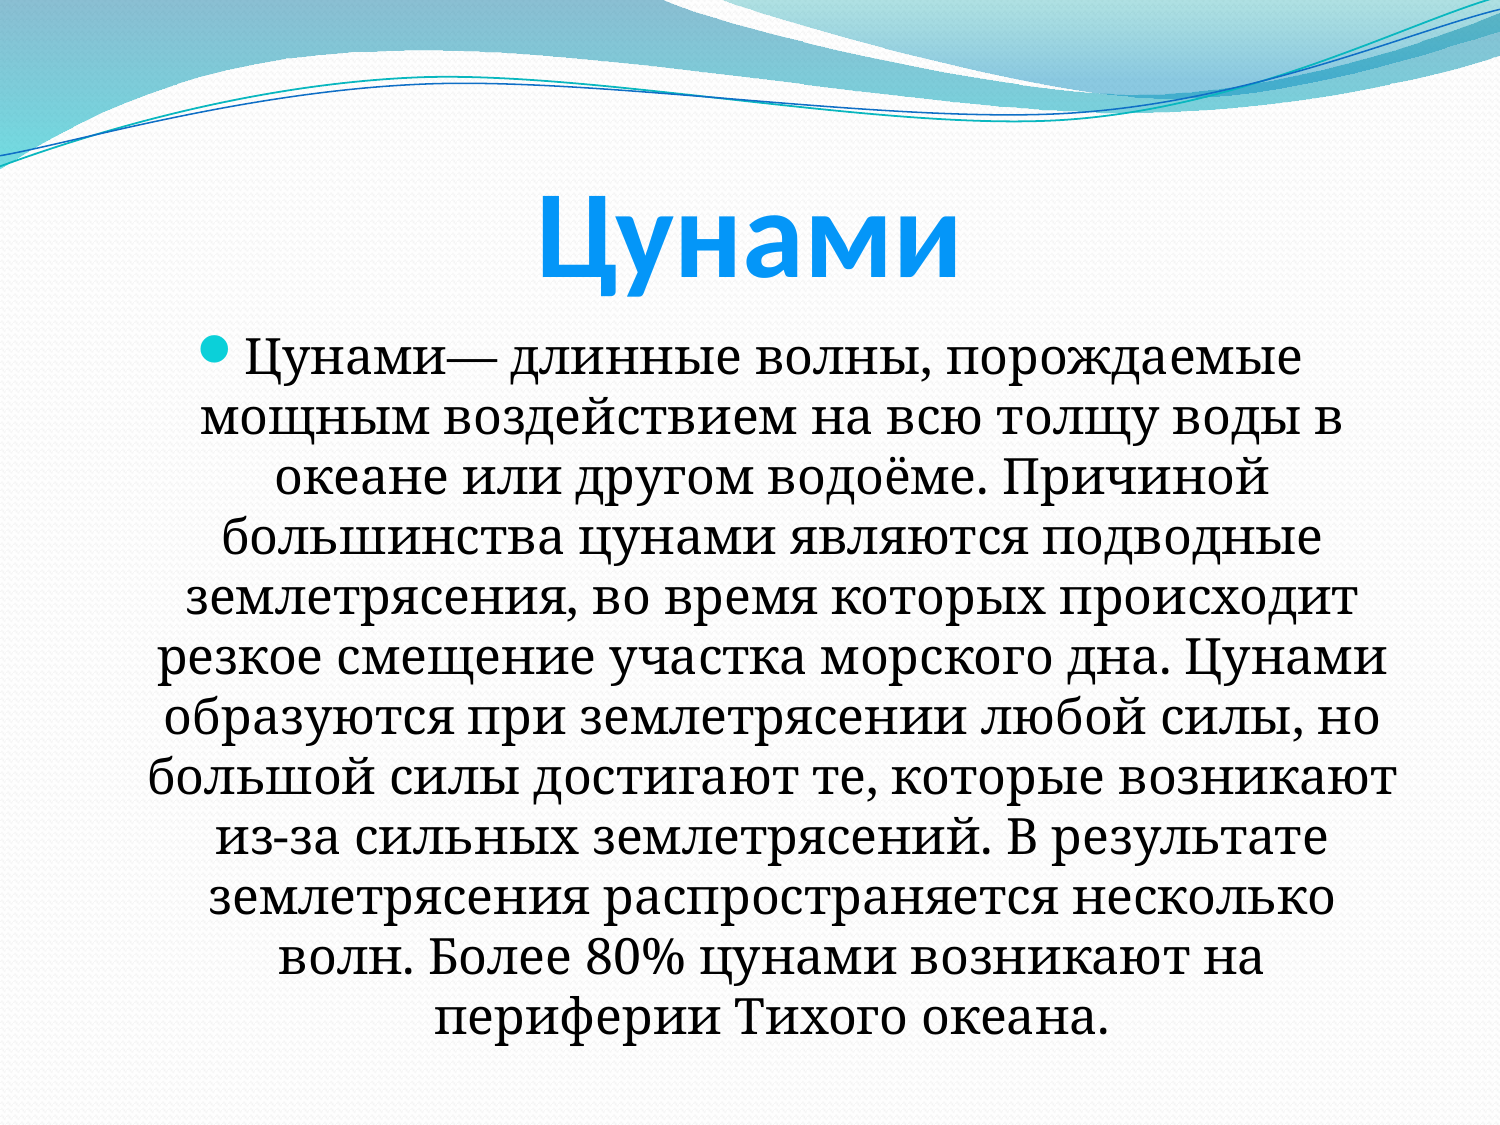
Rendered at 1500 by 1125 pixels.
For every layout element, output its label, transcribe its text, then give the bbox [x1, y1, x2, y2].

title Цунами [75, 115, 1425, 303]
list Цунами— длинные волны, порождаемые мощным воздействием на всю толщу воды в океане или другом водоёме. Причиной большинства цунами являются подводные землетрясения, во время которых происходит резкое смещение участка морского дна. Цунами образуются при землетрясении любой силы, но большой силы достигают те, которые возникают из-за сильных землетрясений. В результате землетрясения распространяется несколько волн. Более 80% цунами возникают на периферии Тихого океана. [75, 317, 1425, 1038]
